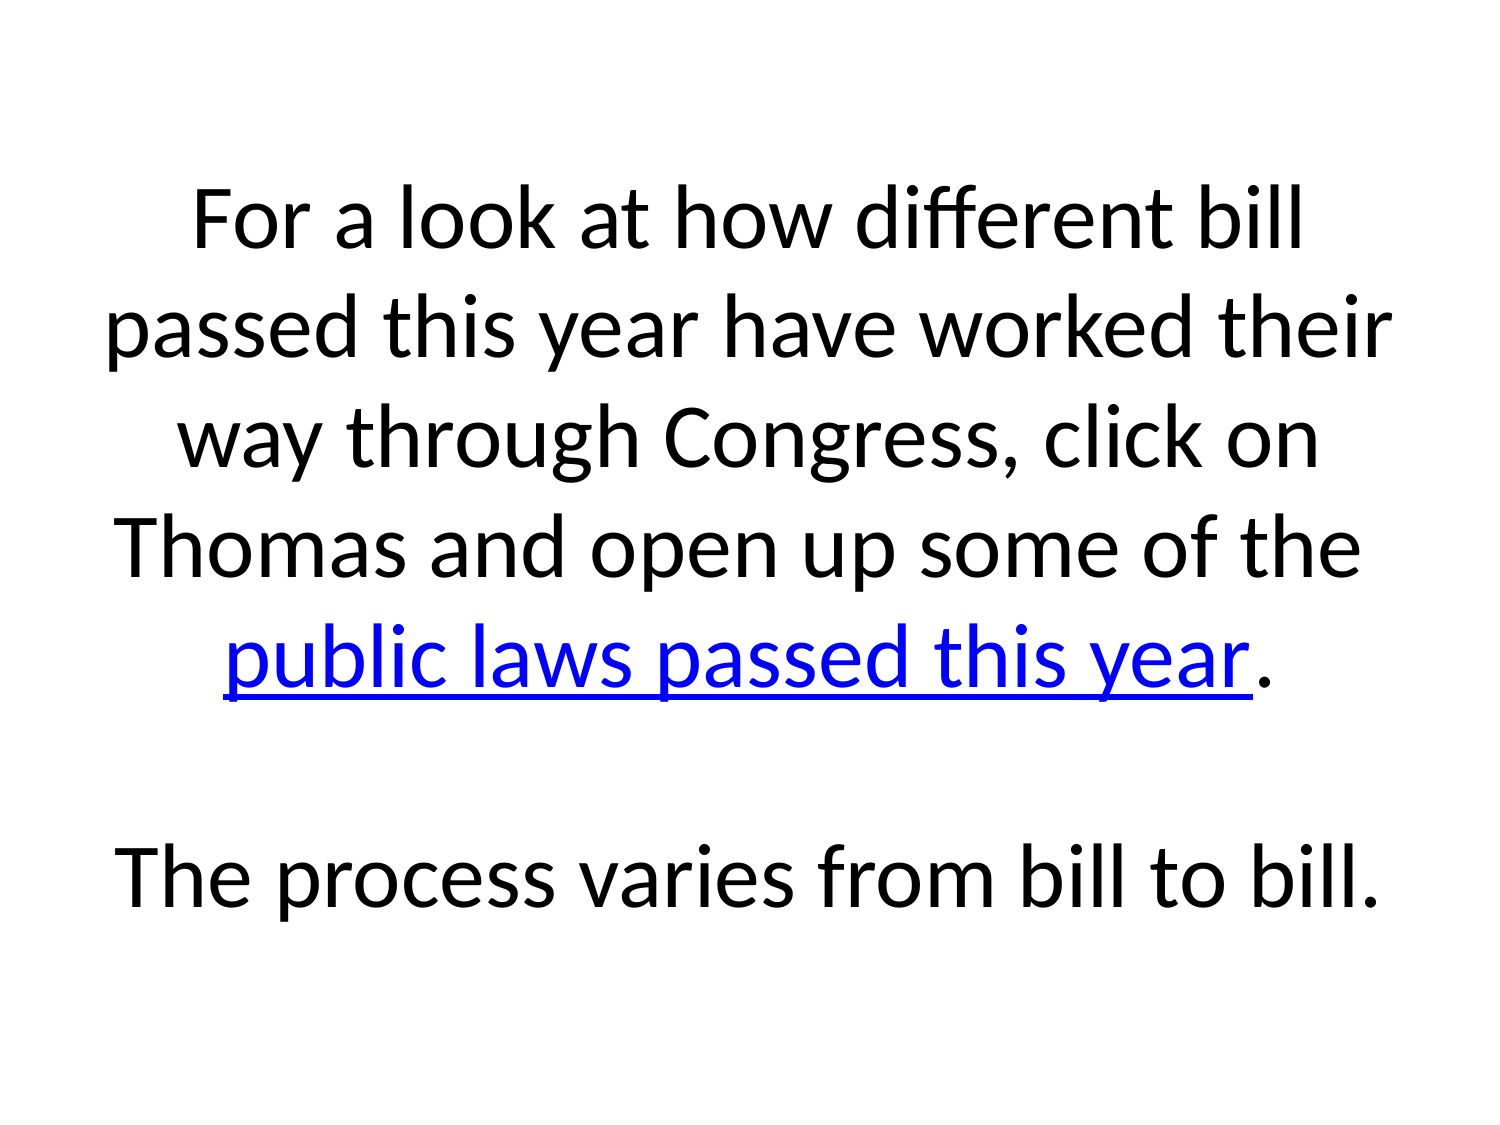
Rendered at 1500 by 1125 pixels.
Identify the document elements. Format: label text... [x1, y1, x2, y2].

title For a look at how different bill passed this year have worked their way through Congress, click on Thomas and open up some of the public laws passed this year. The process varies from bill to bill. [74, 44, 1426, 1038]
